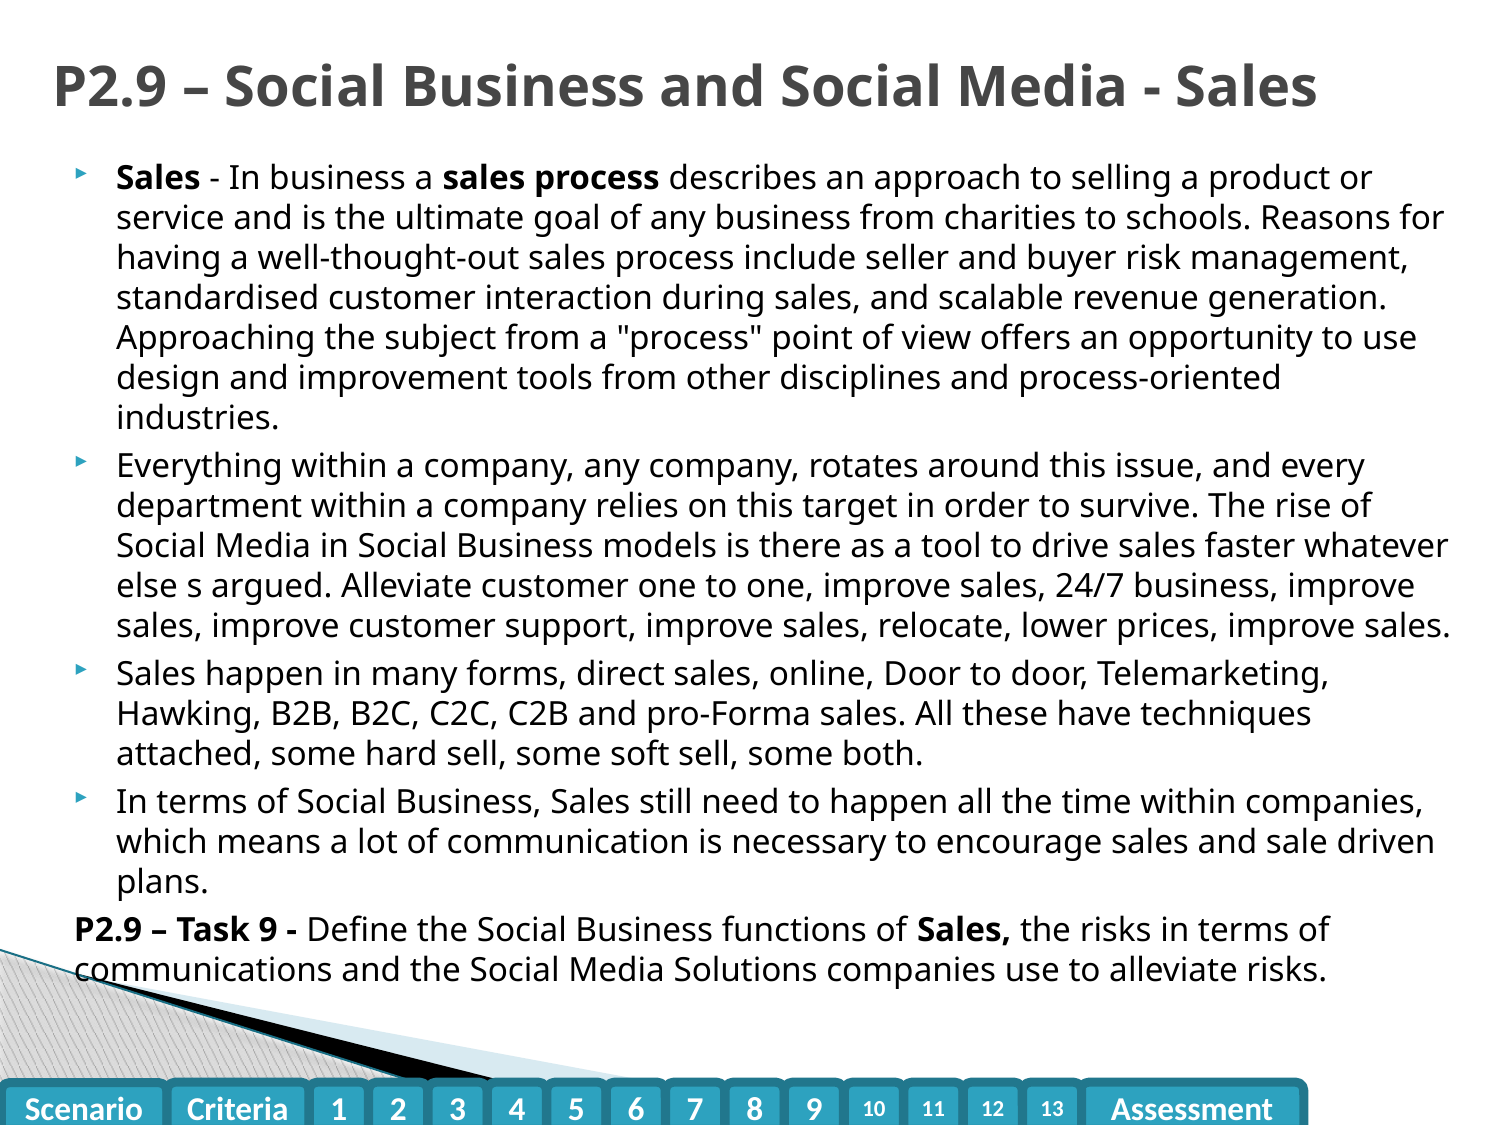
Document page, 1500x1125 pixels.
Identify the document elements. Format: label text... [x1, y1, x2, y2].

list Sales - In business a sales process describes an approach to selling a product or service and is the ultimate goal of any business from charities to schools. Reasons for having a well-thought-out sales process include seller and buyer risk management, standardised customer interaction during sales, and scalable revenue generation. Approaching the subject from a "process" point of view offers an opportunity to use design and improvement tools from other disciplines and process-oriented industries. Everything within a company, any company, rotates around this issue, and every department within a company relies on this target in order to survive. The rise of Social Media in Social Business models is there as a tool to drive sales faster whatever else s argued. Alleviate customer one to one, improve sales, 24/7 business, improve sales, improve customer support, improve sales, relocate, lower prices, improve sales. Sales happen in many forms, direct sales, online, Door to door, Telemarketing, Hawking, B2B, B2C, C2C, C2B and pro-Forma sales. All these have techniques attached, some hard sell, some soft sell, some both. In terms of Social Business, Sales still need to happen all the time within companies, which means a lot of communication is necessary to encourage sales and sale driven plans. P2.9 – Task 9 - Define the Social Business functions of Sales, the risks in terms of communications and the Social Media Solutions companies use to alleviate risks. [41, 149, 1471, 1000]
title P2.9 – Social Business and Social Media - Sales [37, 19, 1471, 149]
